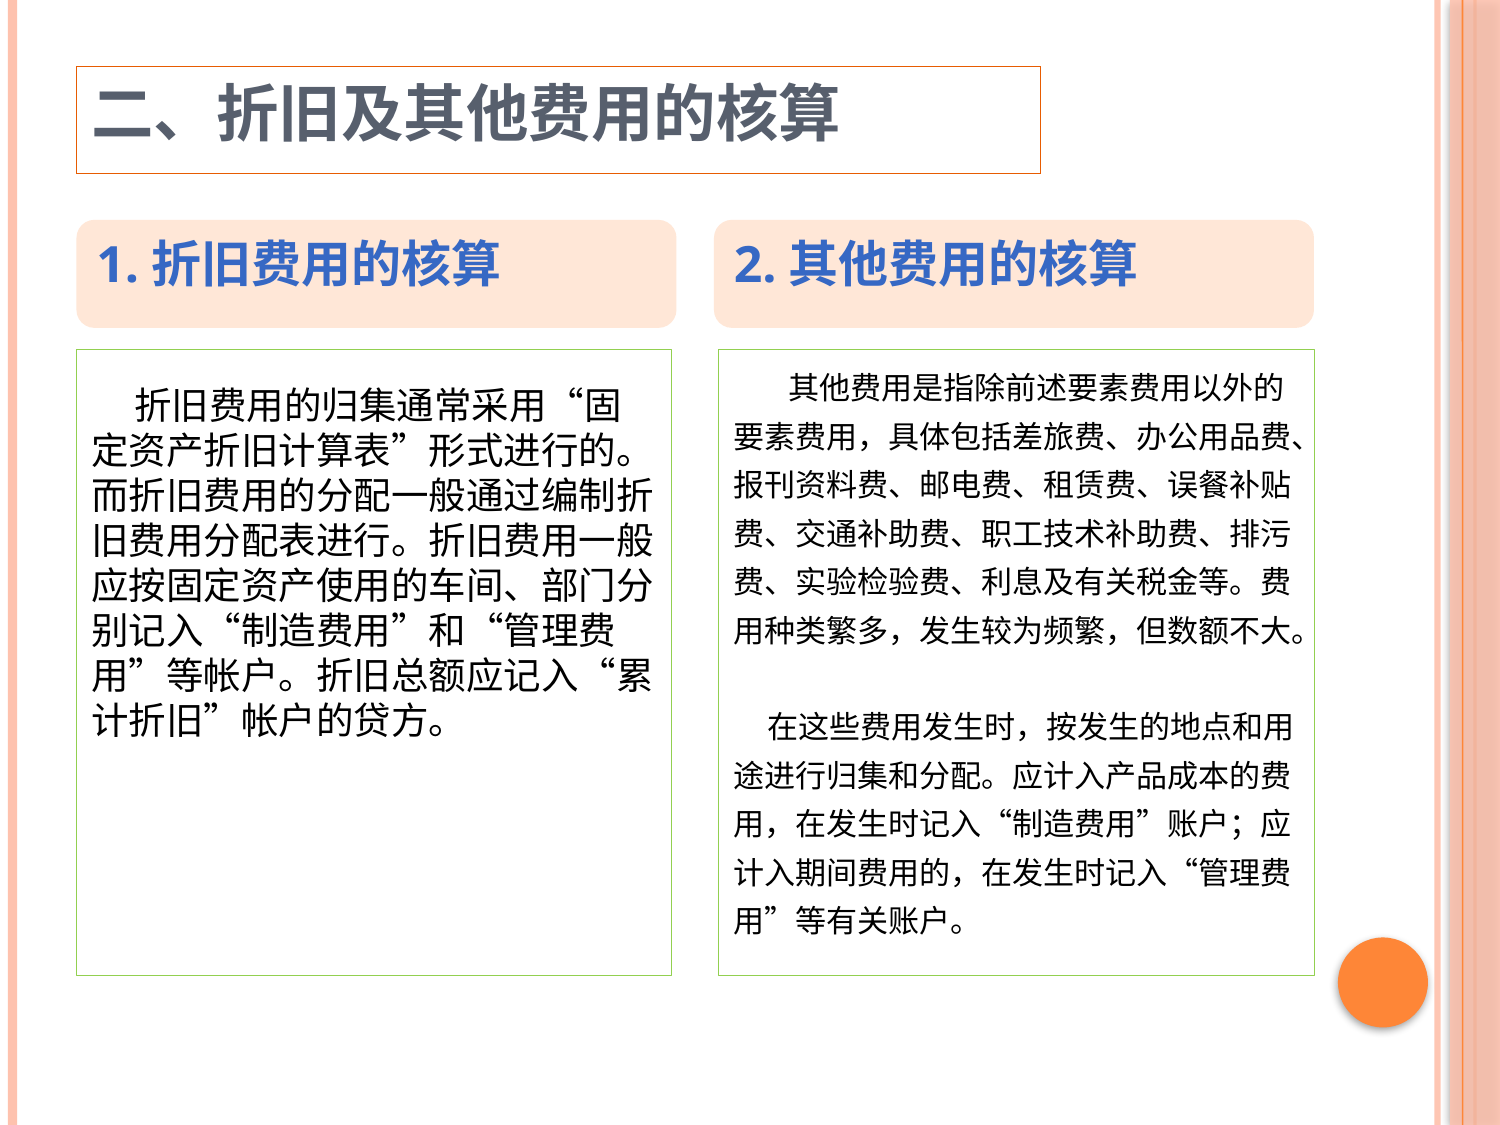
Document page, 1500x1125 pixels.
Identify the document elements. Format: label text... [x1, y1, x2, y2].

text_box [76, 750, 672, 976]
text_box 折旧费用的归集通常采用“固定资产折旧计算表”形式进行的。而折旧费用的分配一般通过编制折旧费用分配表进行。折旧费用一般应按固定资产使用的车间、部门分别记入“制造费用”和“管理费用”等帐户。折旧总额应记入“累计折旧”帐户的贷方。 [76, 375, 672, 750]
text_box 2.其他费用的核算 [713, 219, 1314, 328]
text_box 1.折旧费用的核算 [76, 219, 677, 328]
text_box [76, 349, 672, 375]
text_box 二、折旧及其他费用的核算 [76, 66, 1041, 174]
text_box 其他费用是指除前述要素费用以外的要素费用，具体包括差旅费、办公用品费、报刊资料费、邮电费、租赁费、误餐补贴费、交通补助费、职工技术补助费、排污费、实验检验费、利息及有关税金等。费用种类繁多，发生较为频繁，但数额不大。 在这些费用发生时，按发生的地点和用途进行归集和分配。应计入产品成本的费用，在发生时记入“制造费用”账户；应计入期间费用的，在发生时记入“管理费用”等有关账户。 [718, 349, 1315, 976]
